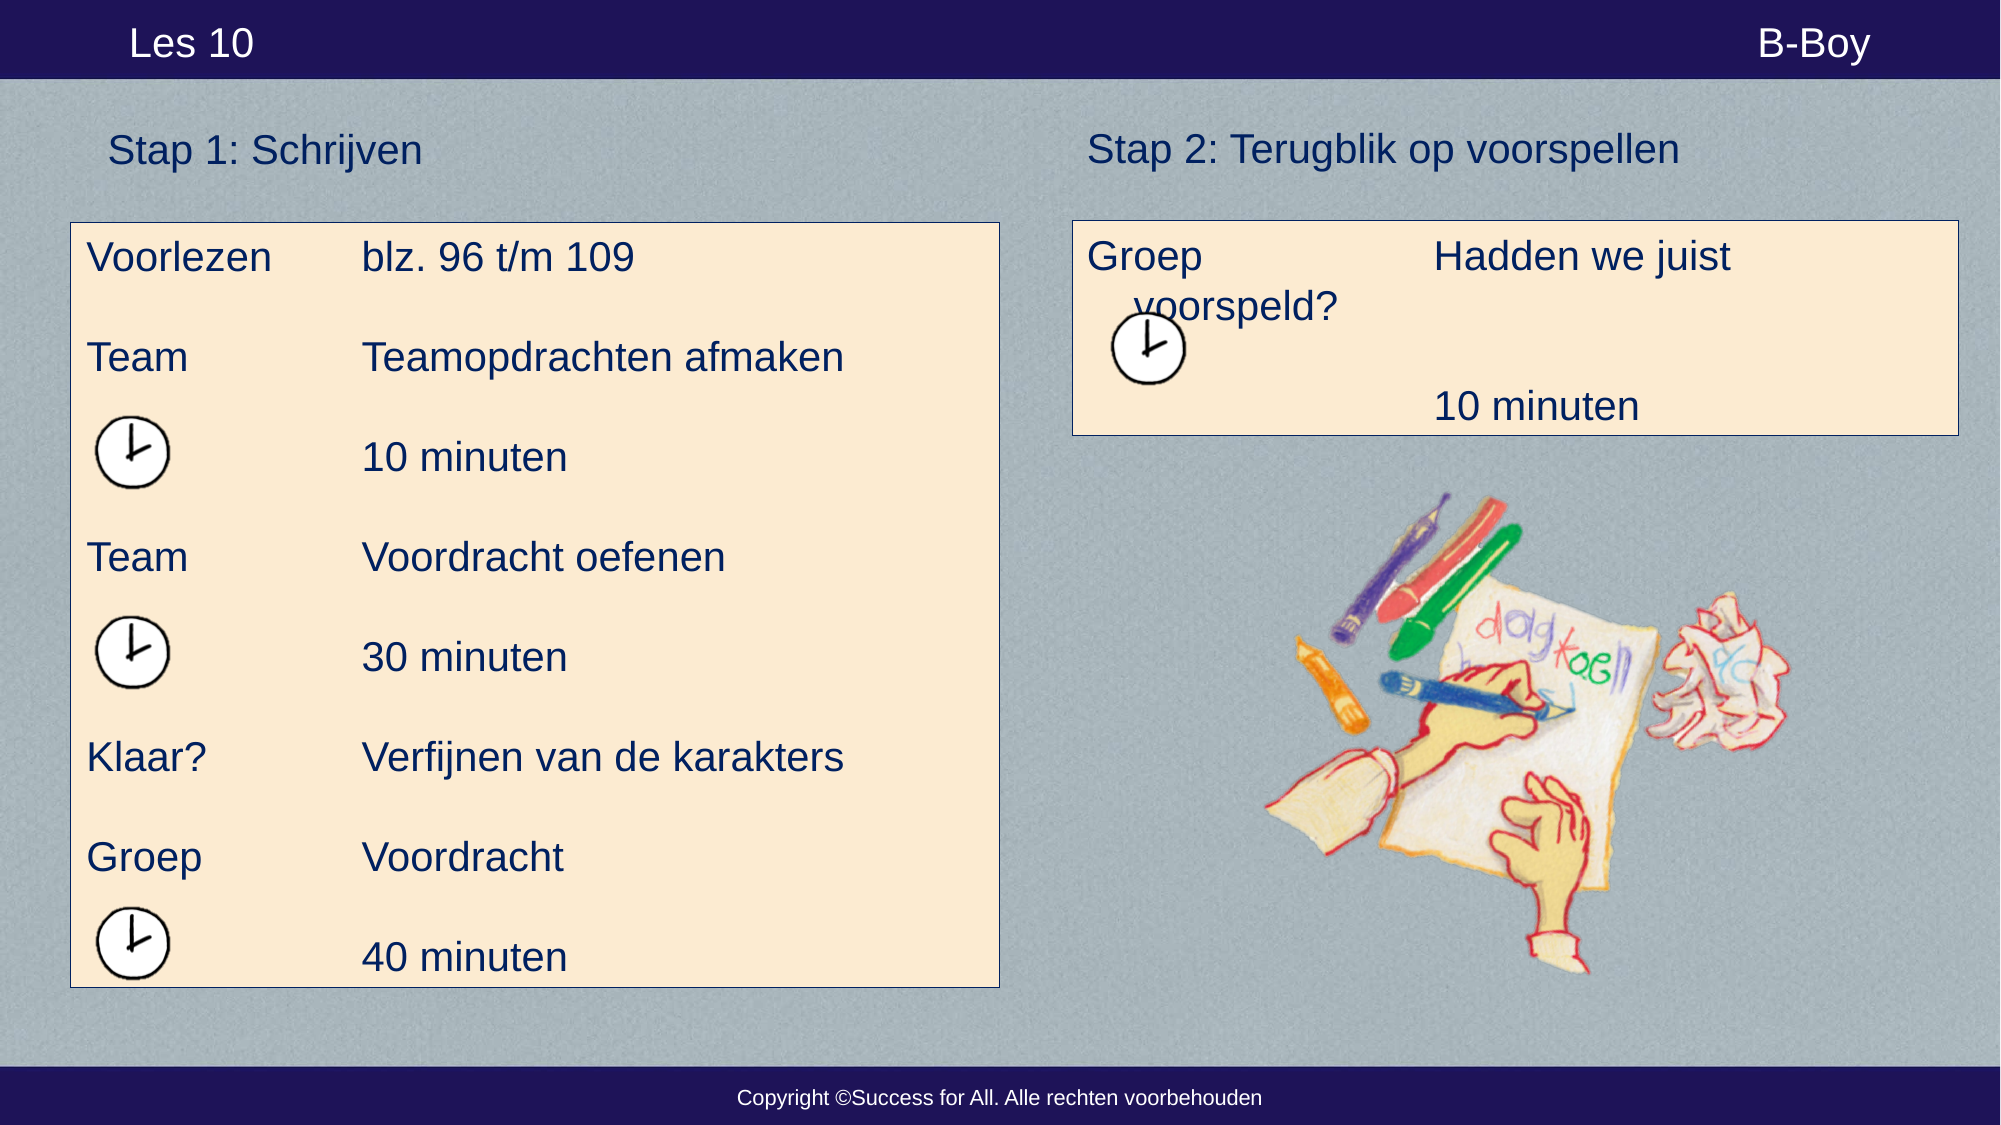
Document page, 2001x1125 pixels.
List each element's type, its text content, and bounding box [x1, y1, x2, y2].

text_box B-Boy [999, 8, 1886, 73]
text_box Stap 2: Terugblik op voorspellen [1072, 114, 1723, 180]
text_box Voorlezen blz. 96 t/m 109 Team Teamopdrachten afmaken 10 minuten Team Voordracht oefenen 30 minuten Klaar? Verfijnen van de karakters Groep Voordracht 40 minuten [70, 222, 1000, 988]
text_box Copyright ©Success for All. Alle rechten voorbehouden [0, 1076, 2000, 1125]
picture [0, 0, 2001, 1125]
text_box Stap 1: Schrijven [92, 115, 886, 180]
text_box Groep Hadden we juist voorspeld? 10 minuten [1072, 220, 1959, 437]
text_box Les 10 [114, 8, 354, 73]
